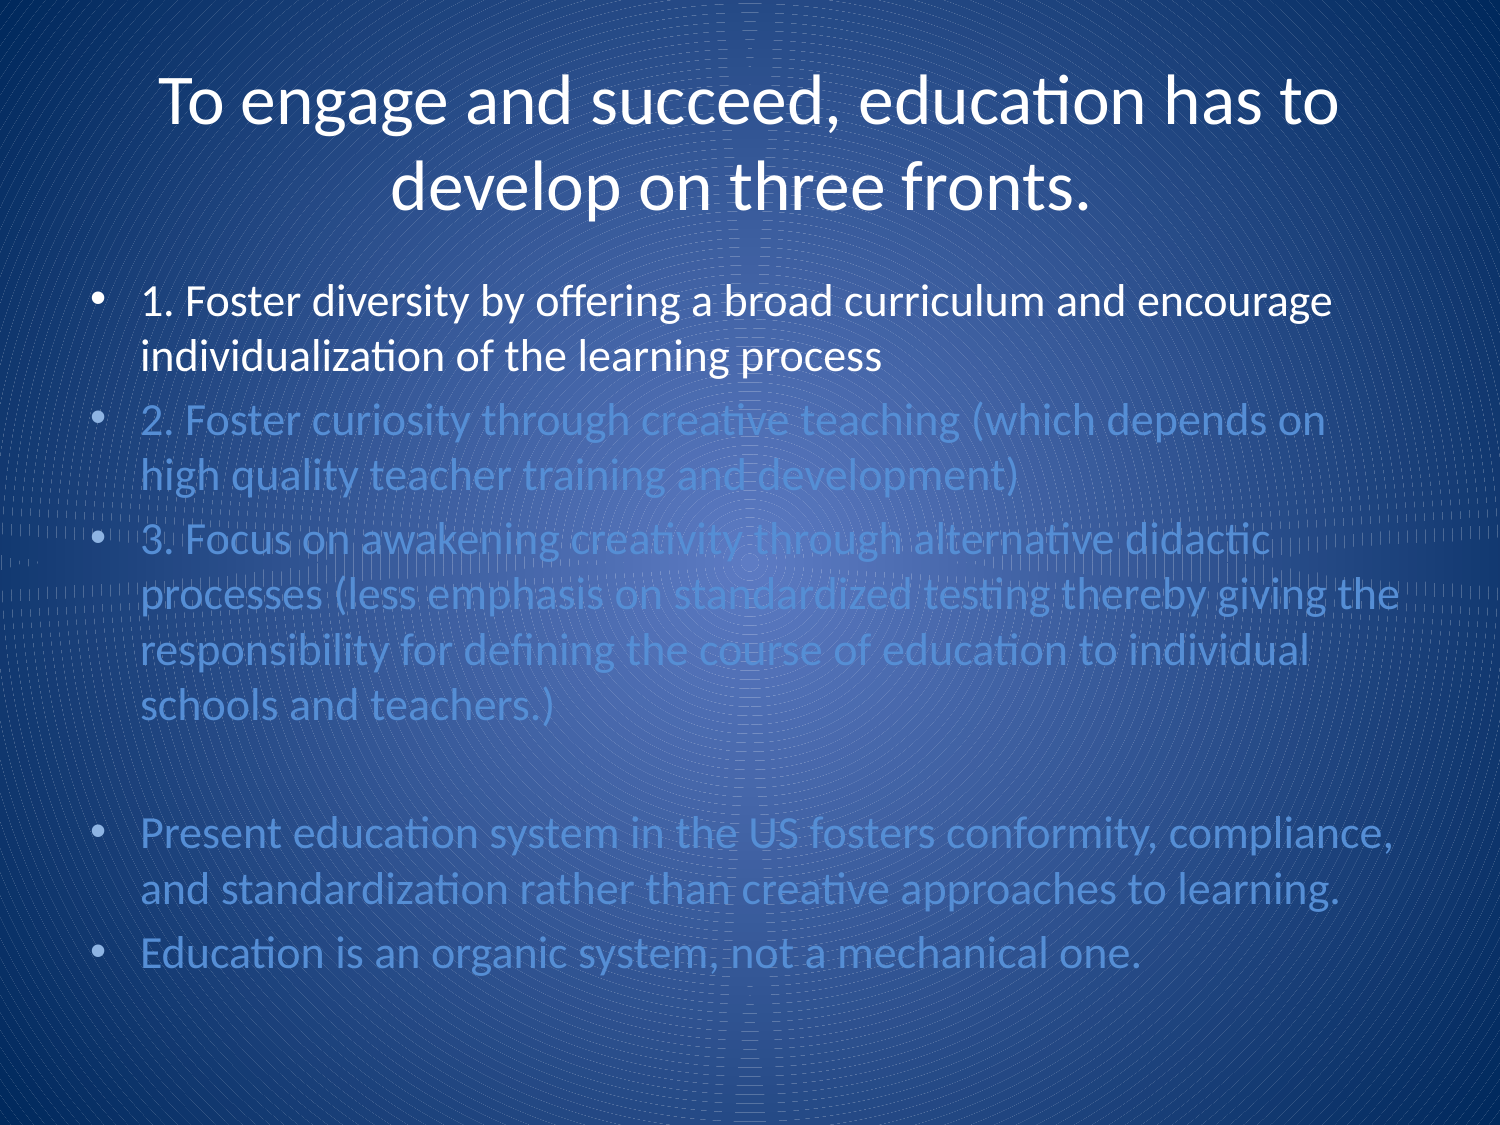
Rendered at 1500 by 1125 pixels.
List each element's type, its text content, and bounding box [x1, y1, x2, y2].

title To engage and succeed, education has to develop on three fronts. [75, 45, 1425, 233]
list 1. Foster diversity by offering a broad curriculum and encourage individualization of the learning process 2. Foster curiosity through creative teaching (which depends on high quality teacher training and development) 3. Focus on awakening creativity through alternative didactic processes (less emphasis on standardized testing thereby giving the responsibility for defining the course of education to individual schools and teachers.) Present education system in the US fosters conformity, compliance, and standardization rather than creative approaches to learning. Education is an organic system, not a mechanical one. [75, 262, 1425, 1005]
